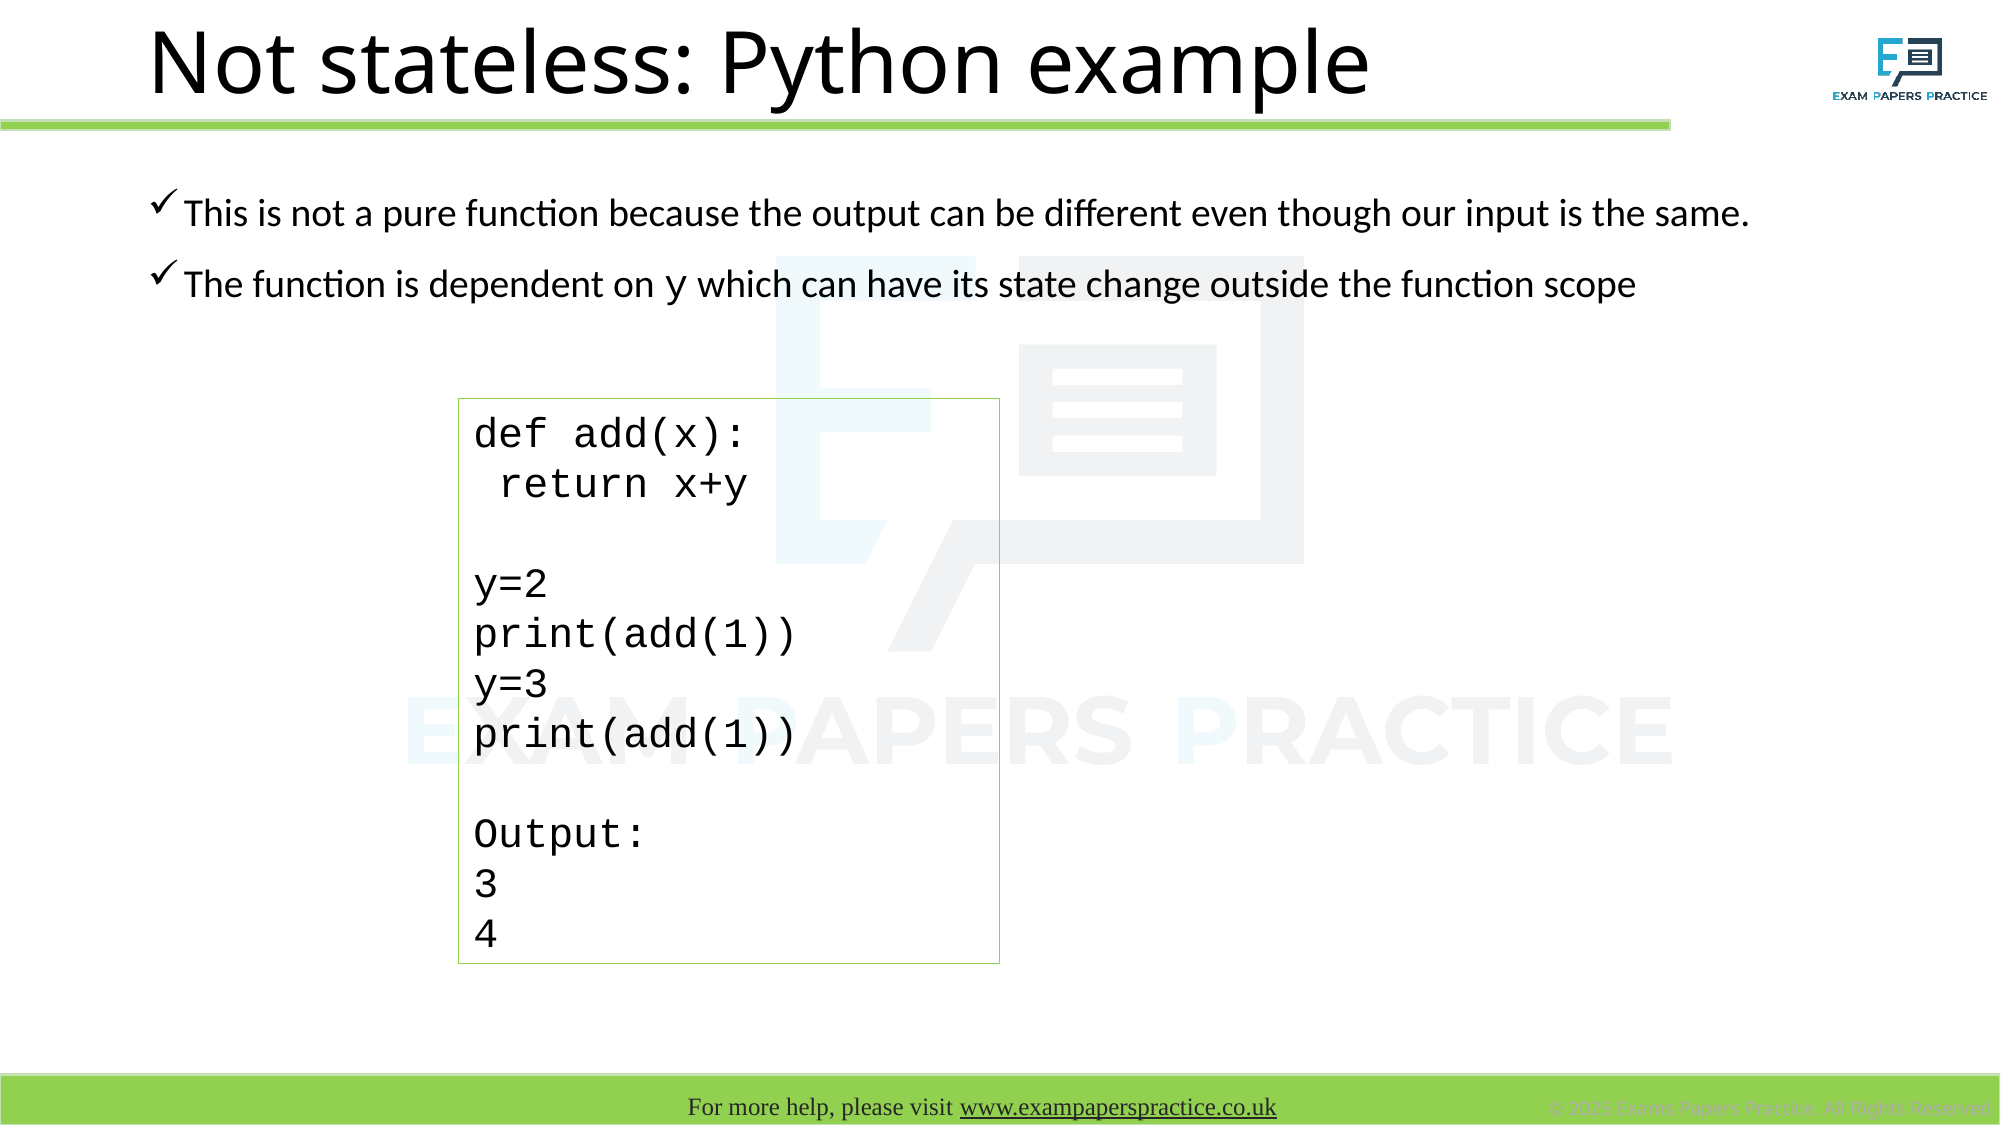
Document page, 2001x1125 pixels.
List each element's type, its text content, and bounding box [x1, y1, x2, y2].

text_box def add(x): return x+y y=2 print(add(1)) y=3 print(add(1)) Output: 3 4 [458, 398, 1000, 964]
text_box This is not a pure function because the output can be different even though our input is the same. The function is dependent on y which can have its state change outside the function scope [132, 169, 1858, 350]
title Not stateless: Python example [132, 11, 1858, 121]
